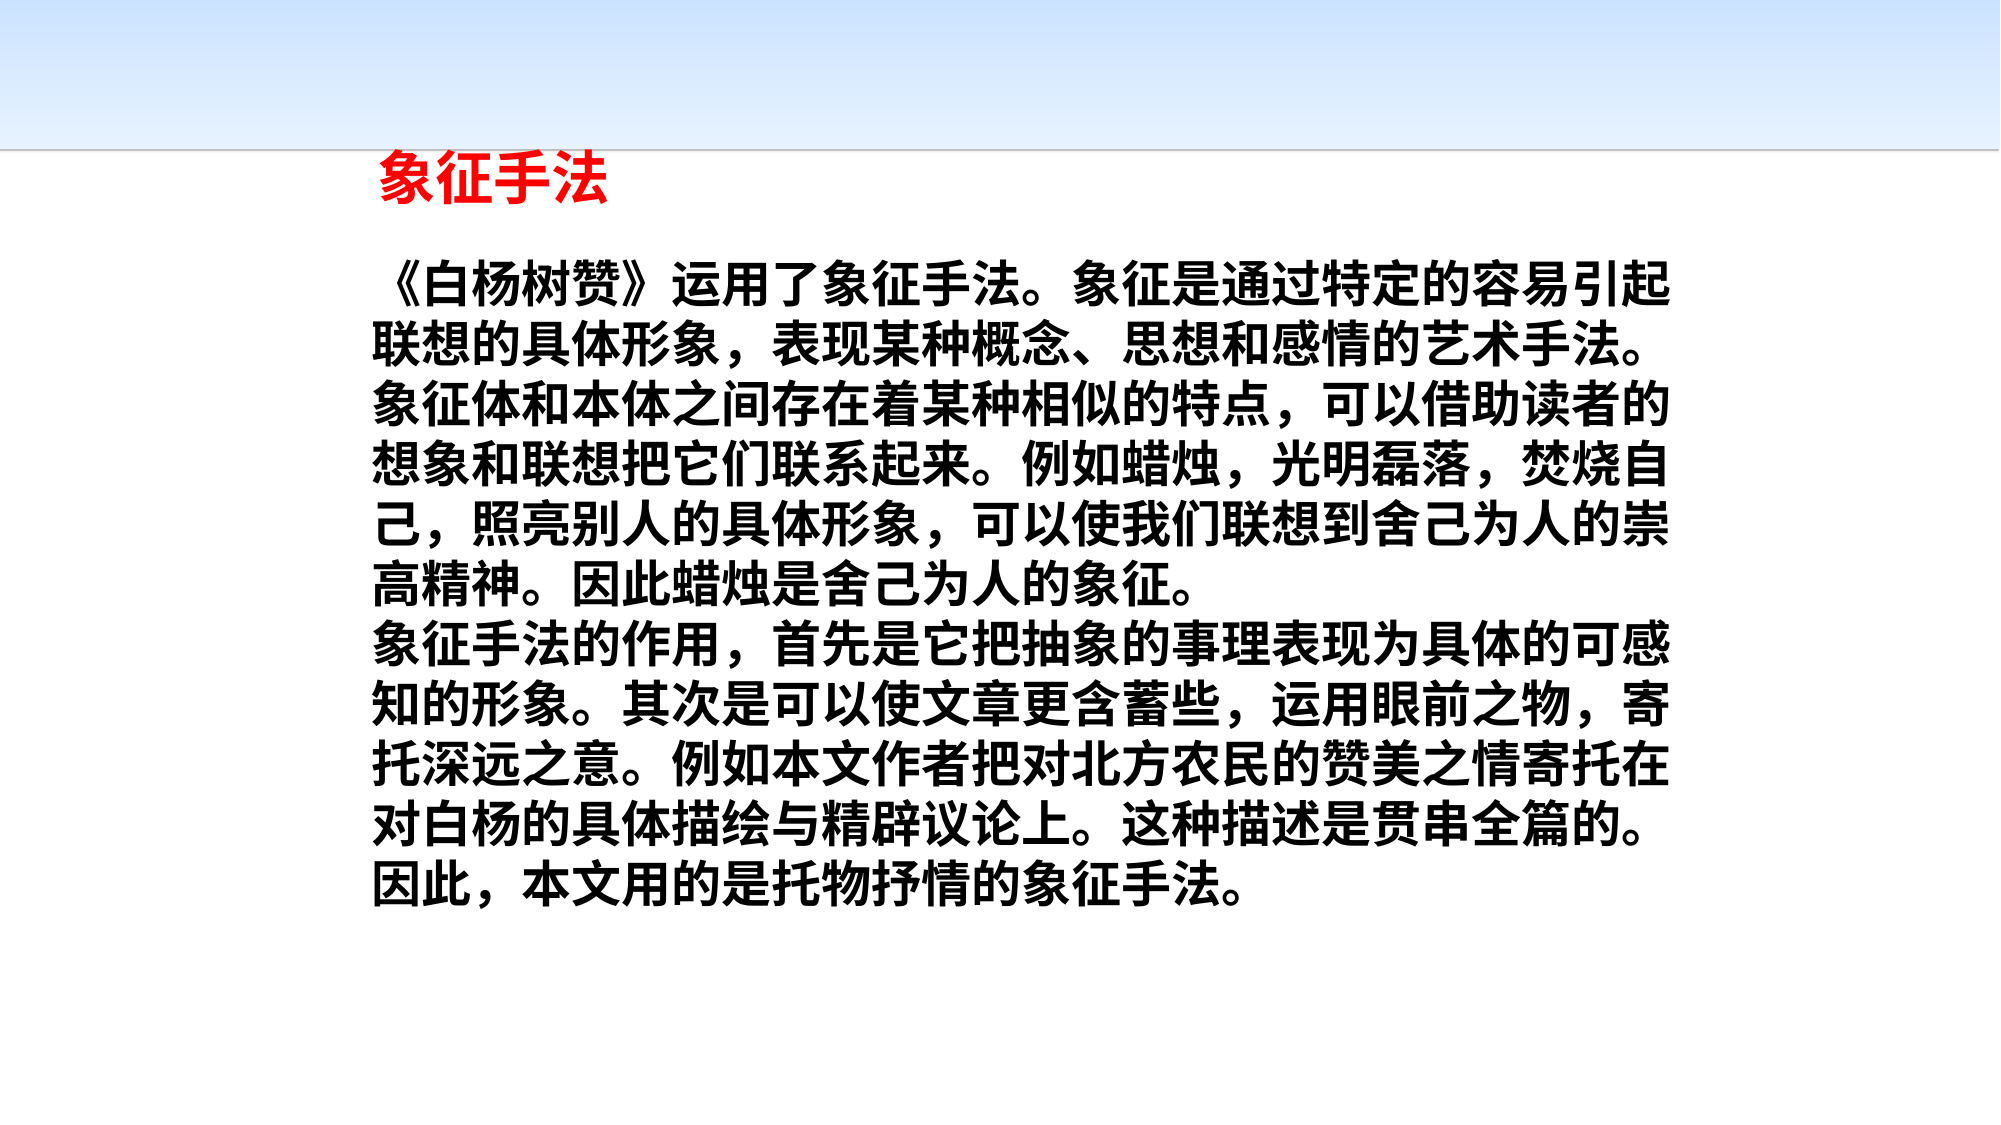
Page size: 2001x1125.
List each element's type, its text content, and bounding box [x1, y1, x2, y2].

title 象征手法 [362, 31, 1638, 184]
list 《白杨树赞》运用了象征手法。象征是通过特定的容易引起联想的具体形象，表现某种概念、思想和感情的艺术手法。象征体和本体之间存在着某种相似的特点，可以借助读者的想象和联想把它们联系起来。例如蜡烛，光明磊落，焚烧自己，照亮别人的具体形象，可以使我们联想到舍己为人的崇高精神。因此蜡烛是舍己为人的象征。 象征手法的作用，首先是它把抽象的事理表现为具体的可感知的形象。其次是可以使文章更含蓄些，运用眼前之物，寄托深远之意。例如本文作者把对北方农民的赞美之情寄托在对白杨的具体描绘与精辟议论上。这种描述是贯串全篇的。因此，本文用的是托物抒情的象征手法。 [326, 184, 1697, 1125]
